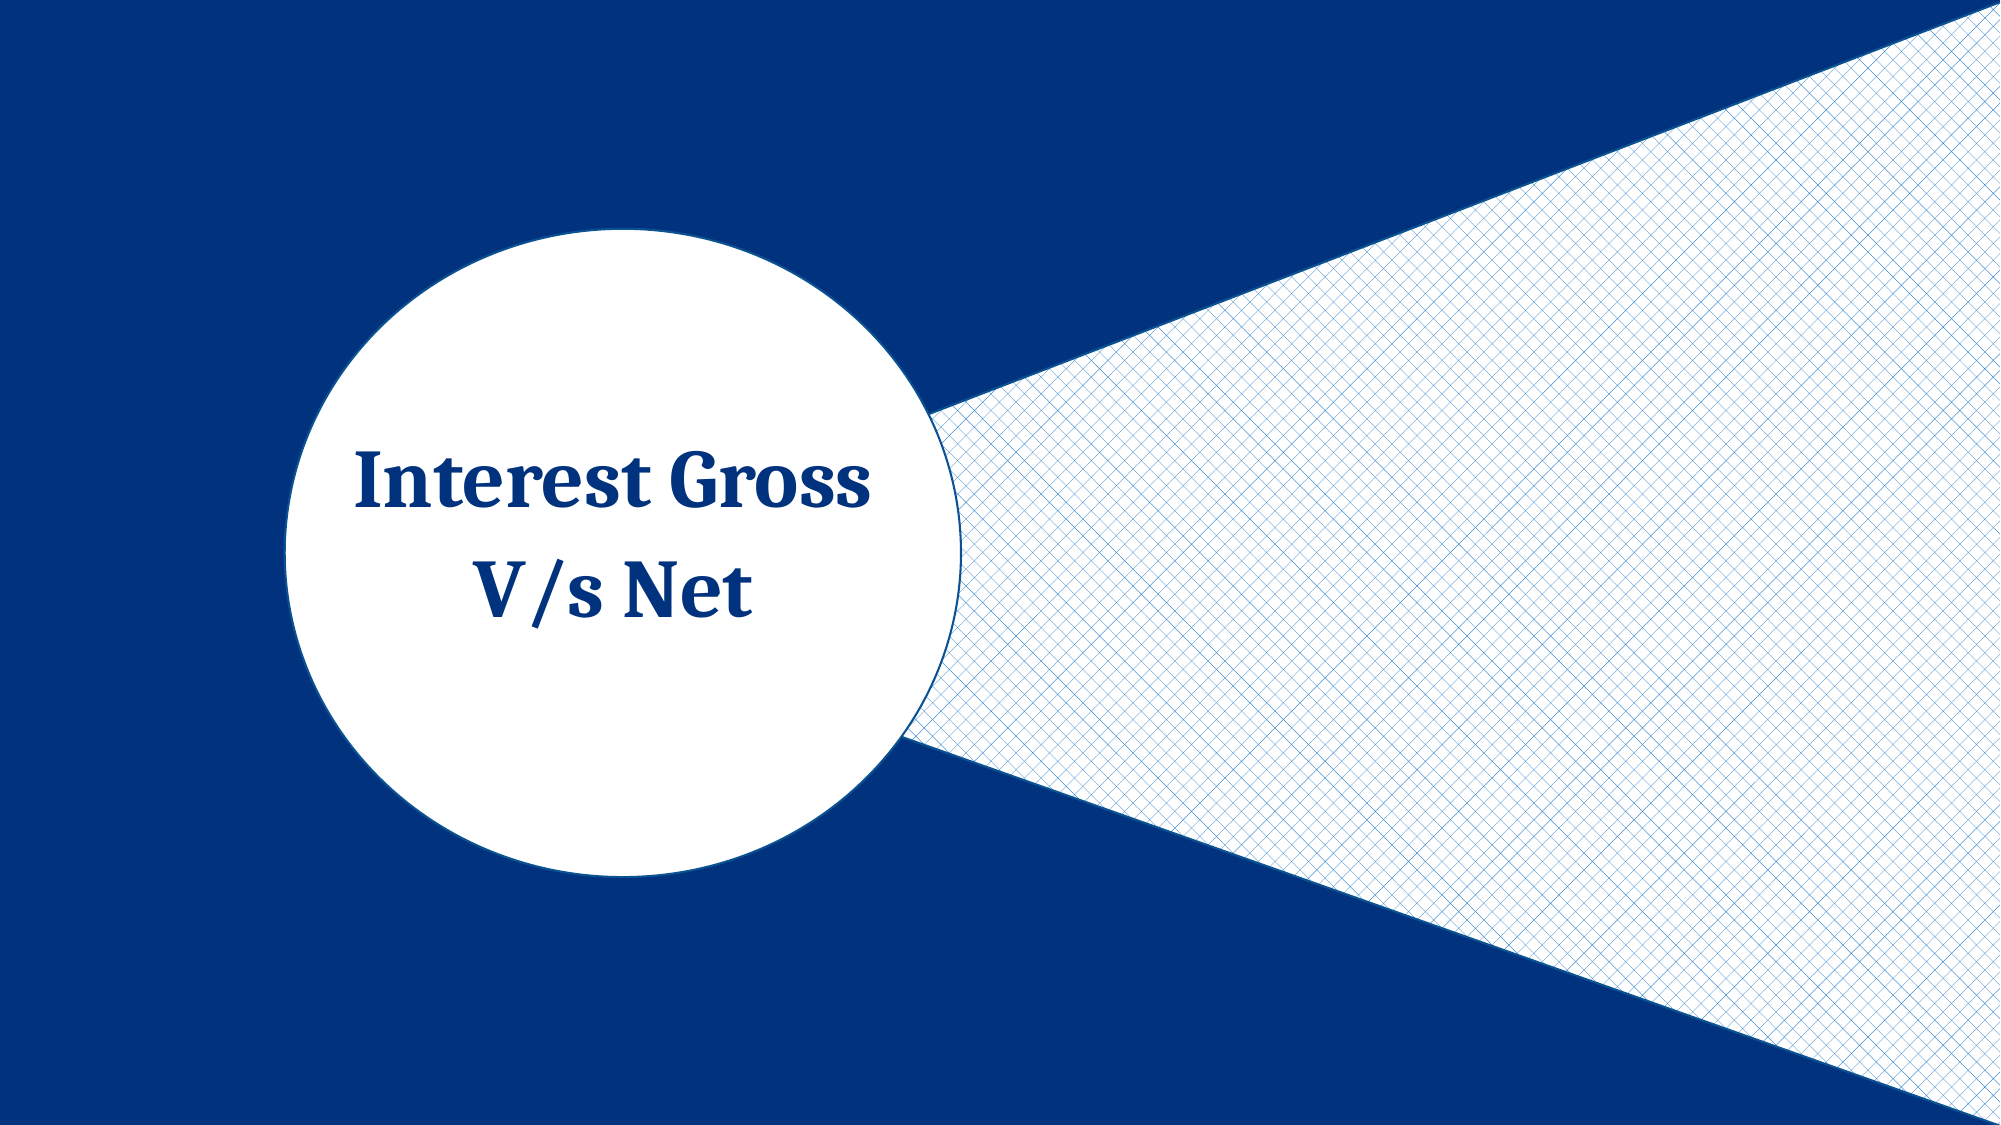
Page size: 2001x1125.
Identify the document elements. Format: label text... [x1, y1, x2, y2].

list Interest Gross V/s Net [277, 346, 950, 703]
